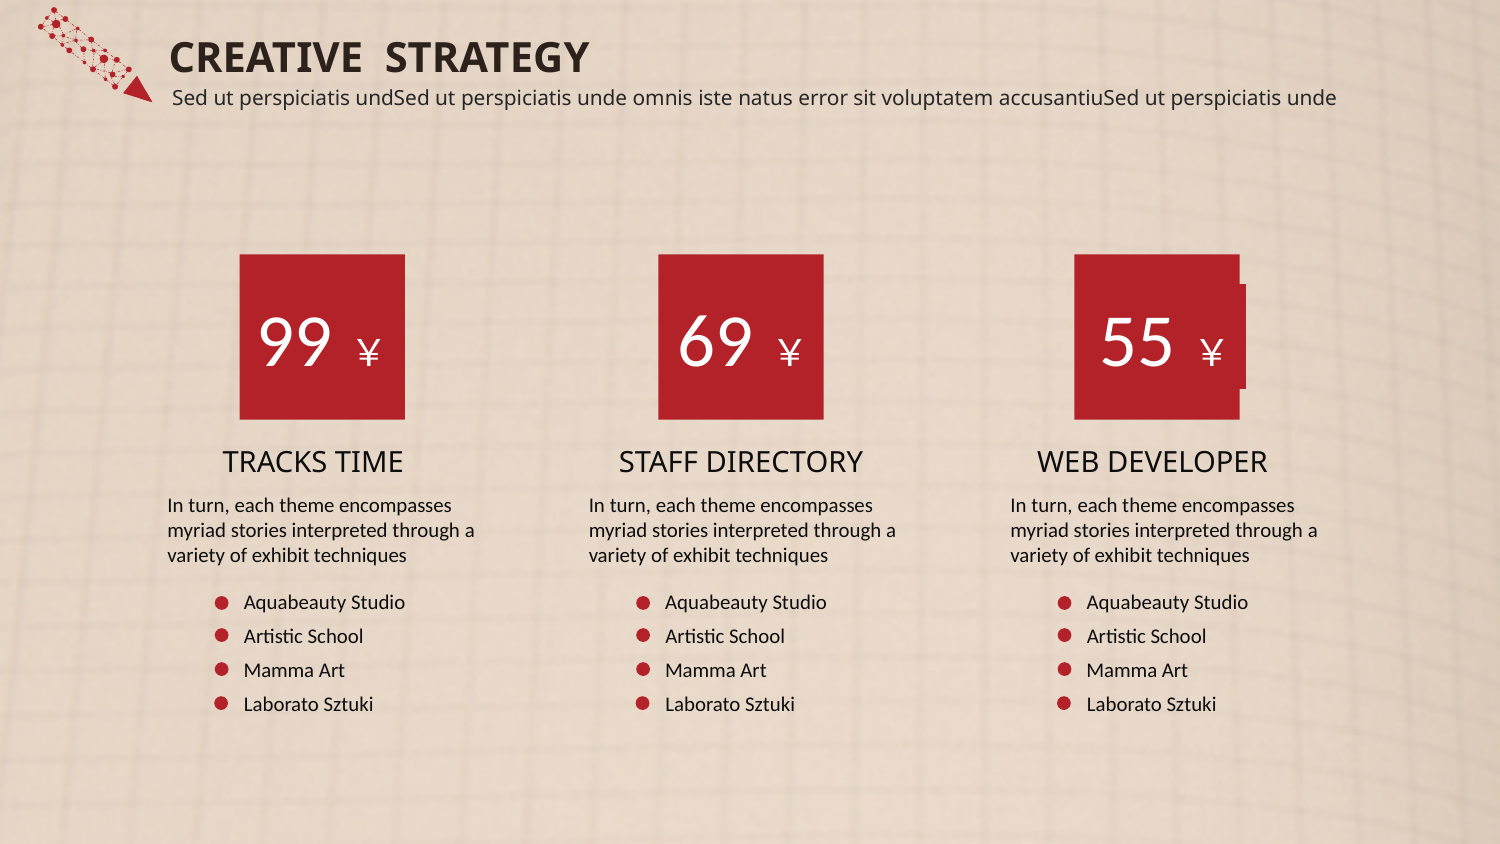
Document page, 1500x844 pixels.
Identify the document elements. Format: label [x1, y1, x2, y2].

picture [0, 0, 1500, 844]
text_box [39, 4, 154, 108]
